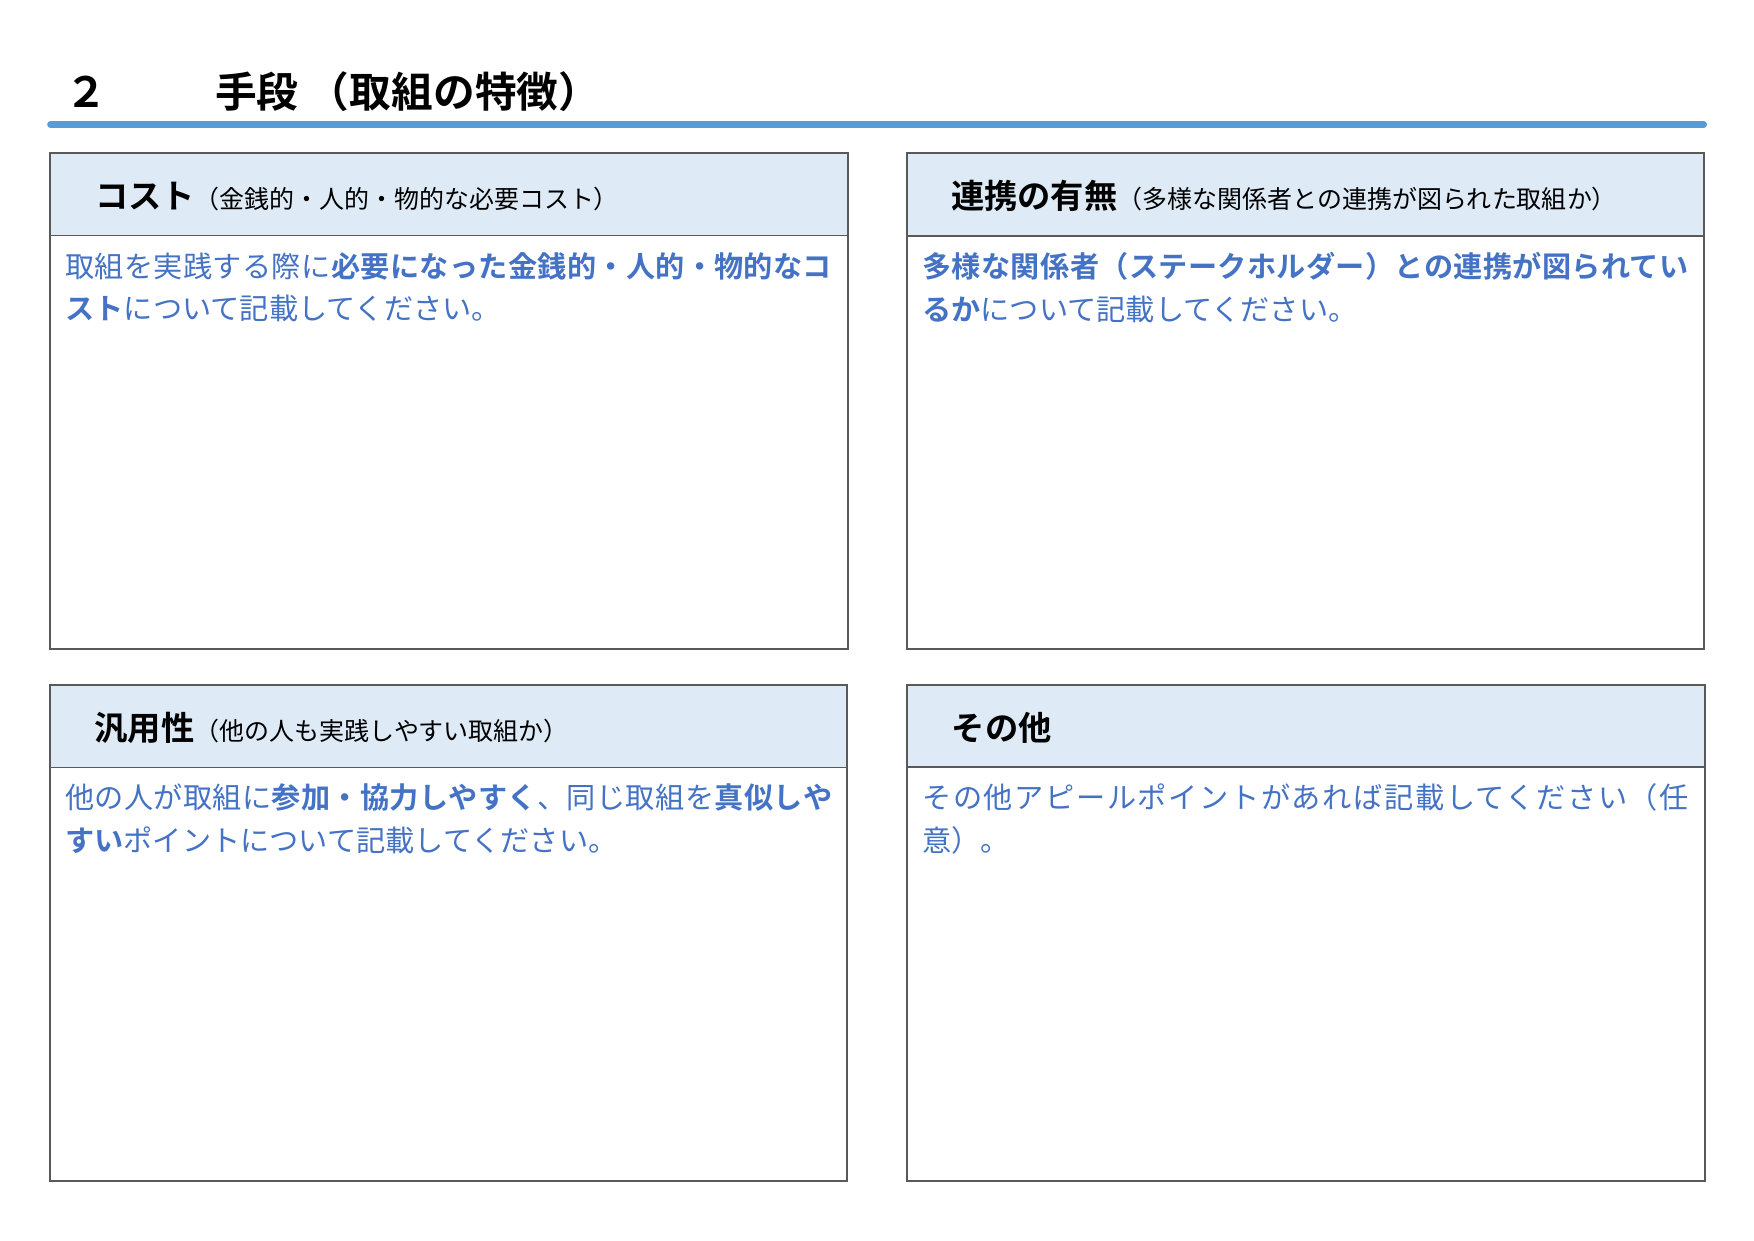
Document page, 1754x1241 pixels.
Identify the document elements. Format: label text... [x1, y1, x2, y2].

table_header 連携の有無（多様な関係者との連携が図られた取組か） [908, 154, 1703, 235]
table_header 汎用性（他の人も実践しやすい取組か） [51, 686, 846, 767]
table_header その他 [908, 686, 1704, 766]
table_cell 取組を実践する際に必要になった金銭的・人的・物的なコストについて記載してください。 [51, 236, 847, 648]
table_cell その他アピールポイントがあれば記載してください（任意）。 [908, 768, 1704, 1180]
table_header コスト（金銭的・人的・物的な必要コスト） [51, 154, 847, 235]
text_box [49, 152, 1704, 1182]
table_cell 他の人が取組に参加・協力しやすく、同じ取組を真似しやすいポイントについて記載してください。 [51, 768, 846, 1180]
table_cell 多様な関係者（ステークホルダー）との連携が図られているかについて記載してください。 [908, 237, 1703, 648]
